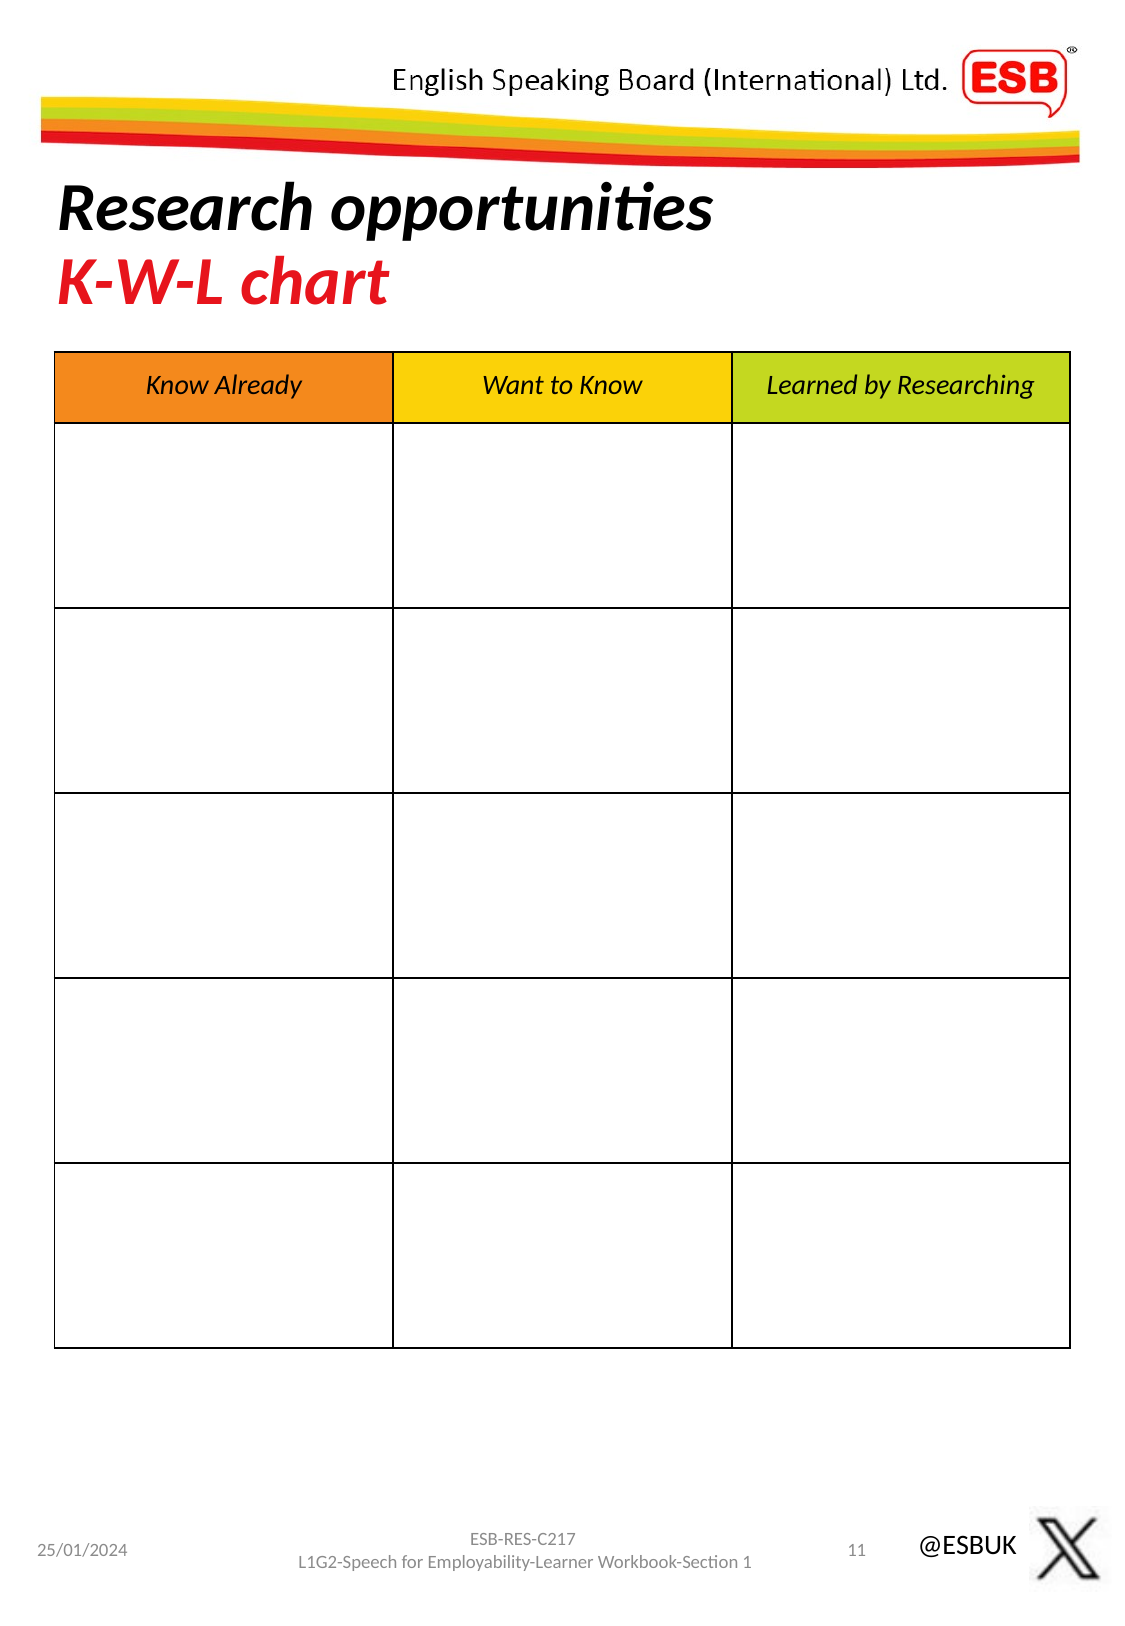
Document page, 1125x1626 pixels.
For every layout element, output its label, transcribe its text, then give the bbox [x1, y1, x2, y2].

table_cell [55, 424, 392, 607]
picture [1028, 1506, 1112, 1593]
table_cell [733, 609, 1069, 792]
table_cell [55, 979, 392, 1162]
footer ESB-RES-C217 L1G2-Speech for Employability-Learner Workbook-Section 1 [275, 1506, 697, 1593]
table_header Want to Know [394, 353, 731, 422]
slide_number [22, 1506, 275, 1593]
table_cell [55, 794, 392, 977]
picture [0, 1, 1125, 234]
table_cell [55, 1164, 392, 1347]
table_cell [733, 424, 1069, 607]
table_cell [55, 609, 392, 792]
title Research opportunities K-W-L chart [42, 162, 1014, 329]
table_cell [733, 794, 1069, 977]
table_cell [733, 1164, 1069, 1347]
table_cell [733, 979, 1069, 1162]
table_cell [394, 1164, 731, 1347]
table_cell [394, 609, 731, 792]
table_cell [394, 979, 731, 1162]
table_cell [394, 424, 731, 607]
slide_number 11 [697, 1506, 882, 1593]
table_cell [394, 794, 731, 977]
table_header Learned by Researching [733, 353, 1069, 422]
table_header Know Already [55, 353, 392, 422]
